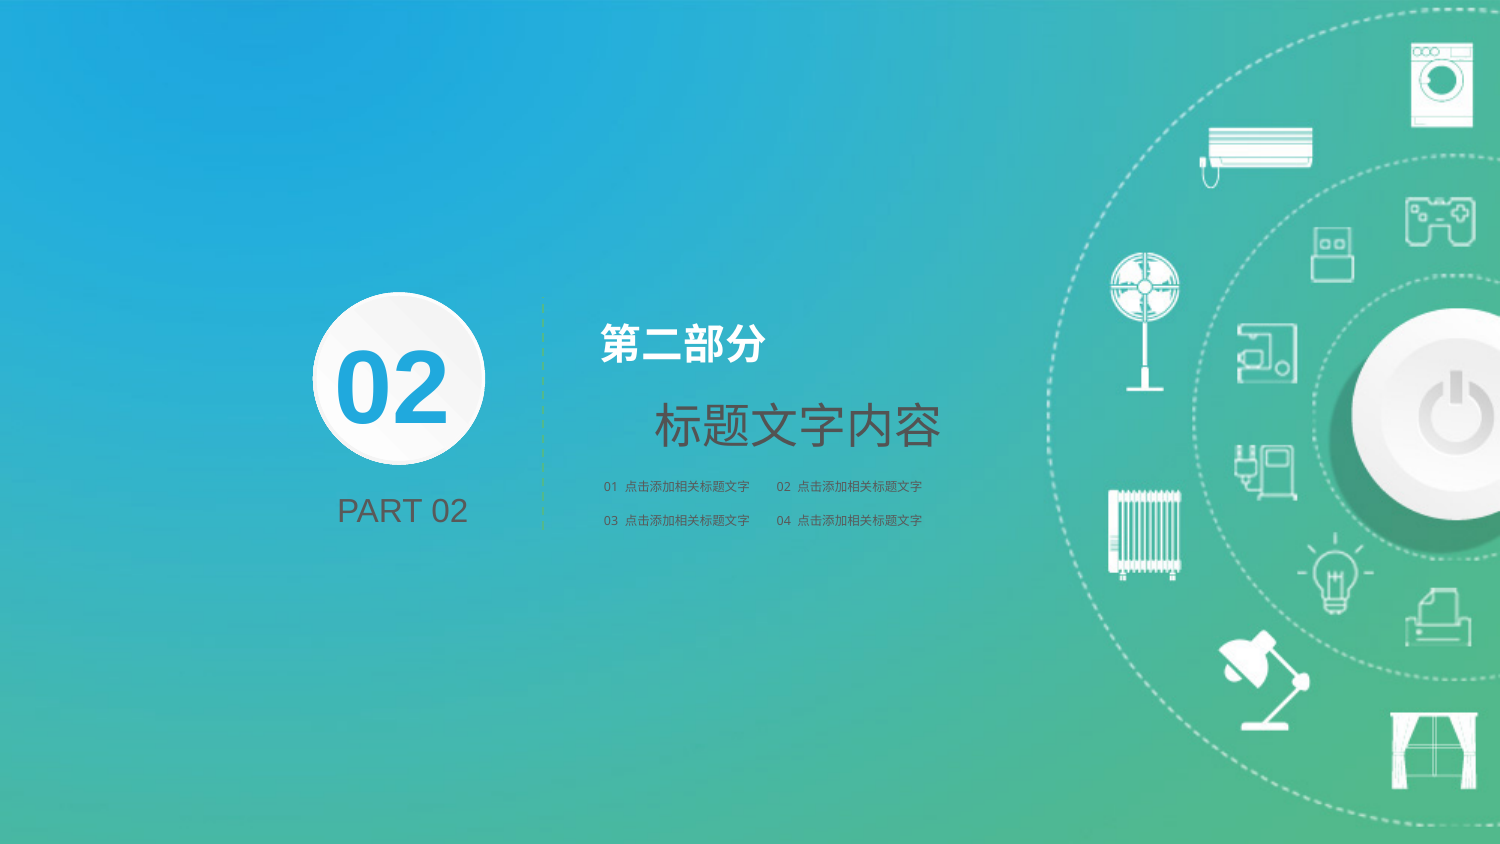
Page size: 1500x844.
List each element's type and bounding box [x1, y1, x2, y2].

picture [0, 0, 1500, 844]
text_box [312, 292, 486, 465]
